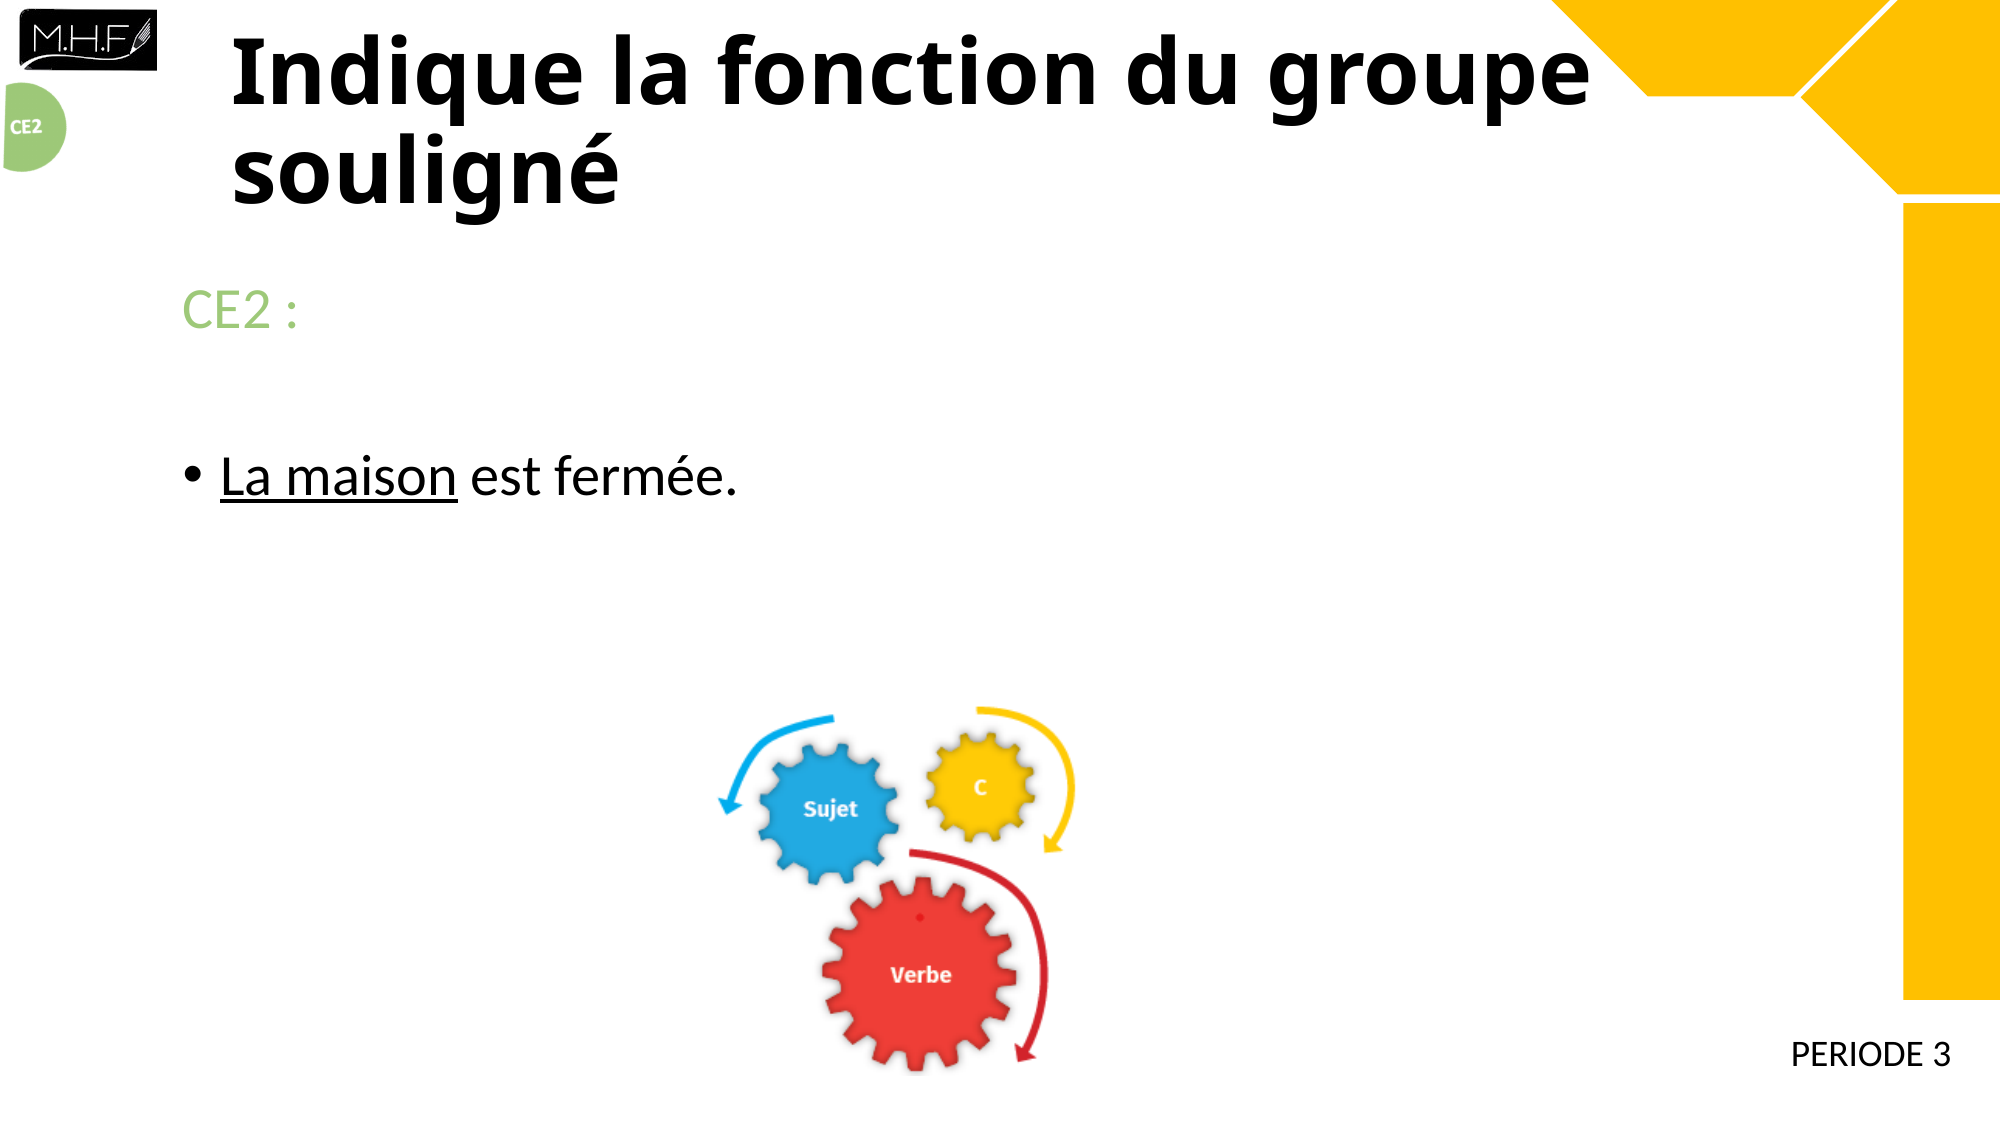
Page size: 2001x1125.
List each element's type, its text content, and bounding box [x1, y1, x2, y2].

text_box [1549, 0, 1892, 98]
picture [0, 7, 157, 210]
title Indique la fonction du groupe souligné [216, 15, 1763, 233]
text_box PERIODE 3 [1362, 1021, 1967, 1125]
picture [711, 693, 1083, 1076]
text_box [1799, 0, 2000, 196]
text_box CE2 : La maison est fermée. [167, 270, 990, 985]
text_box [1902, 202, 2000, 1001]
